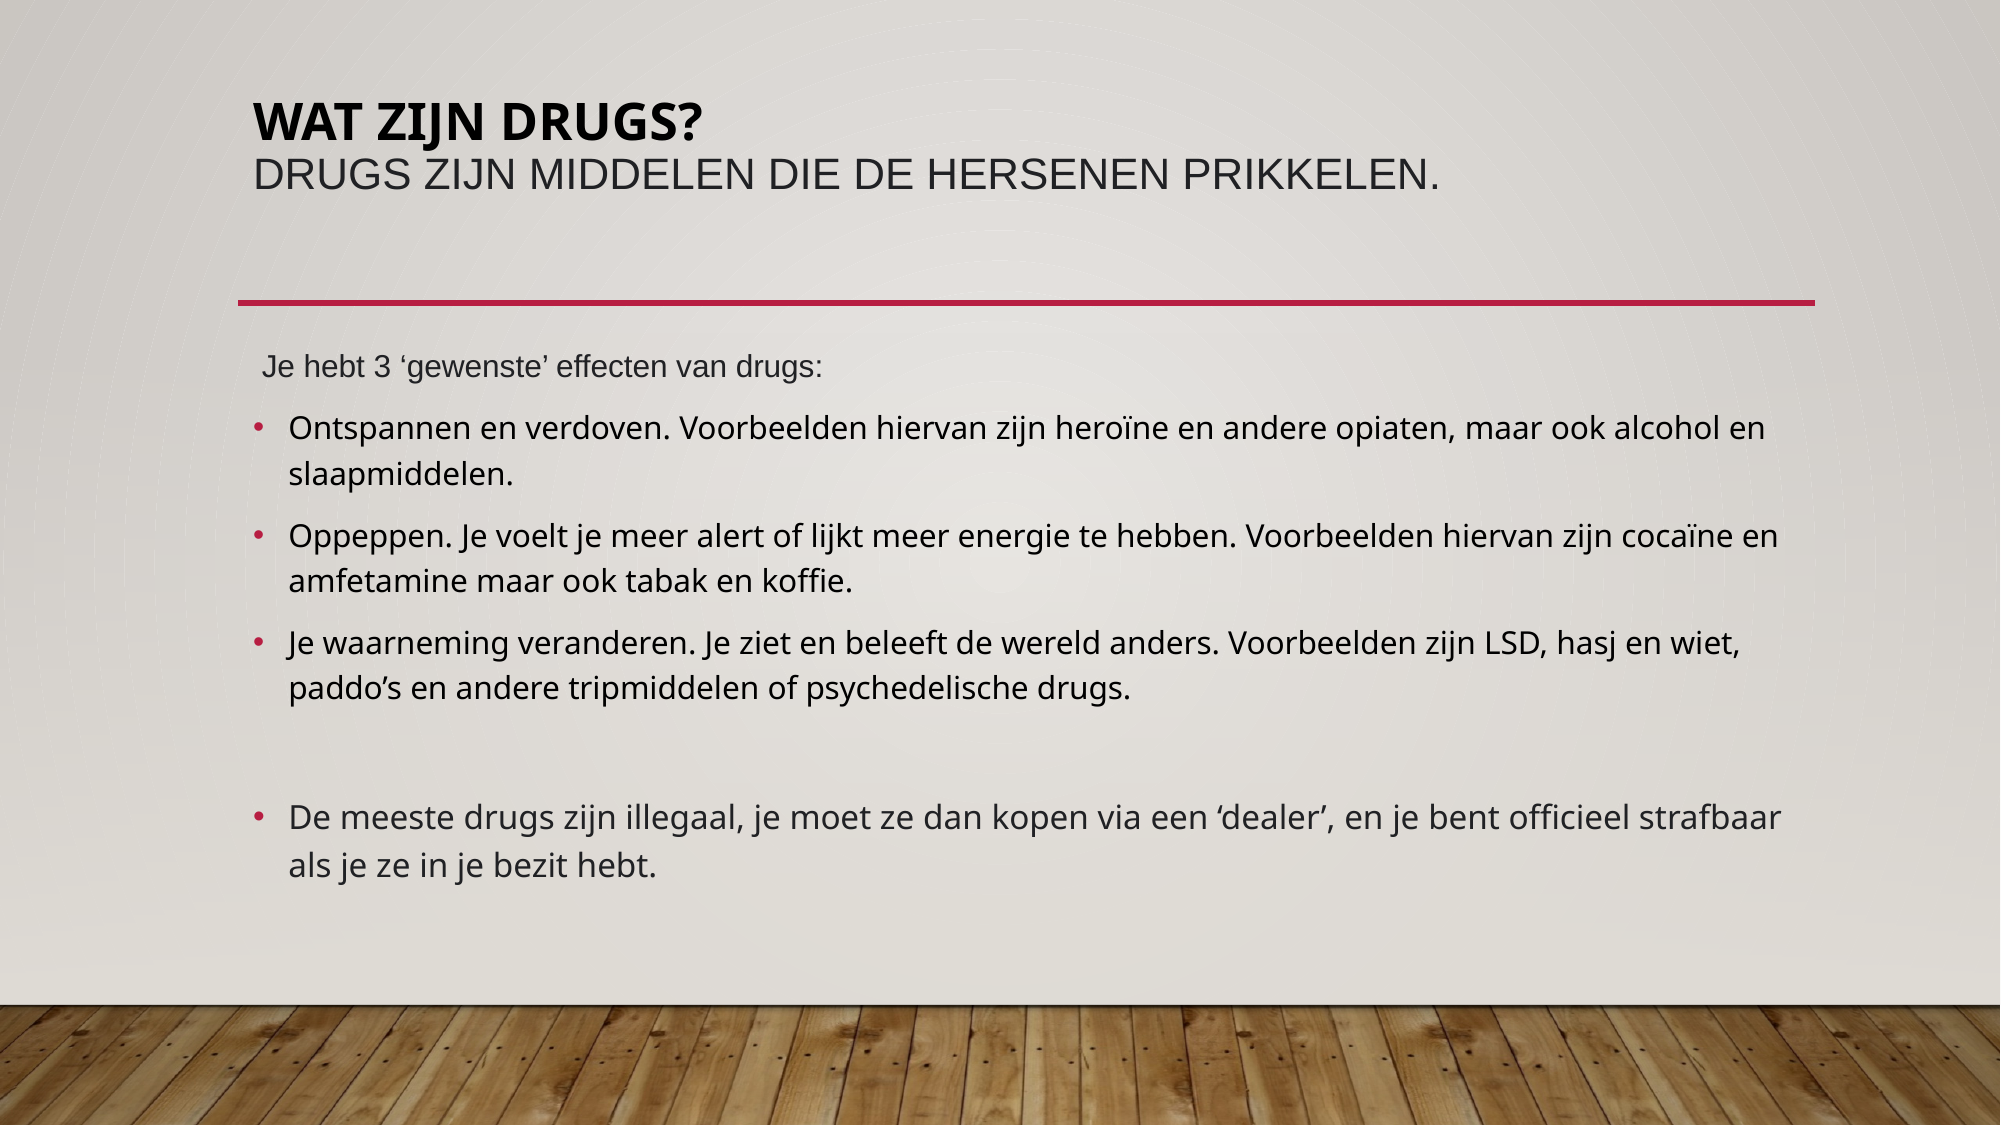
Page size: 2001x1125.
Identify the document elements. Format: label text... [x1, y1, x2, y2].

list Je hebt 3 ‘gewenste’ effecten van drugs: Ontspannen en verdoven. Voorbeelden hiervan zijn heroïne en andere opiaten, maar ook alcohol en slaapmiddelen. Oppeppen. Je voelt je meer alert of lijkt meer energie te hebben. Voorbeelden hiervan zijn cocaïne en amfetamine maar ook tabak en koffie. Je waarneming veranderen. Je ziet en beleeft de wereld anders. Voorbeelden zijn LSD, hasj en wiet, paddo’s en andere tripmiddelen of psychedelische drugs. De meeste drugs zijn illegaal, je moet ze dan kopen via een ‘dealer’, en je bent officieel strafbaar als je ze in je bezit hebt. [238, 330, 1814, 897]
picture [0, 1005, 2000, 1125]
title Wat zijn drugs? Drugs zijn middelen die de hersenen prikkelen. [238, 88, 1814, 261]
